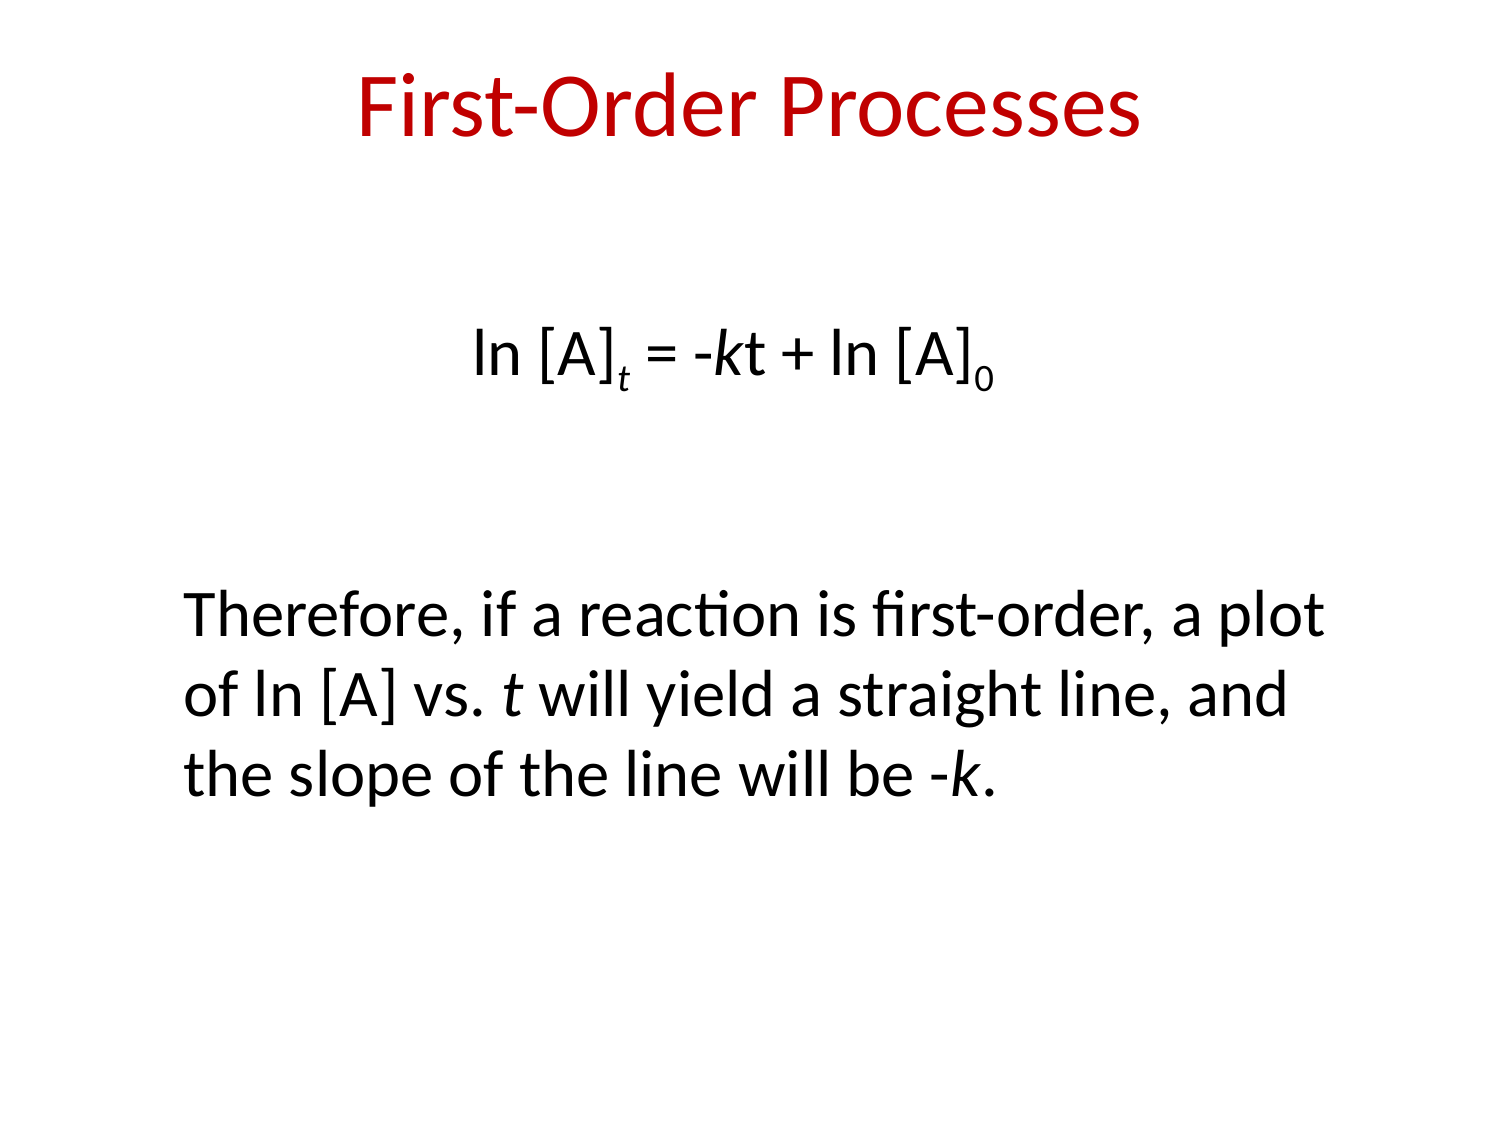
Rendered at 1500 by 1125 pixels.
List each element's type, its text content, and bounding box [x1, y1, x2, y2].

text_box ln [A]t = -kt + ln [A]0 [457, 301, 1009, 407]
text_box Therefore, if a reaction is first-order, a plot of ln [A] vs. t will yield a straight line, and the slope of the line will be -k. [112, 562, 1388, 850]
text_box First-Order Processes [112, 37, 1388, 225]
